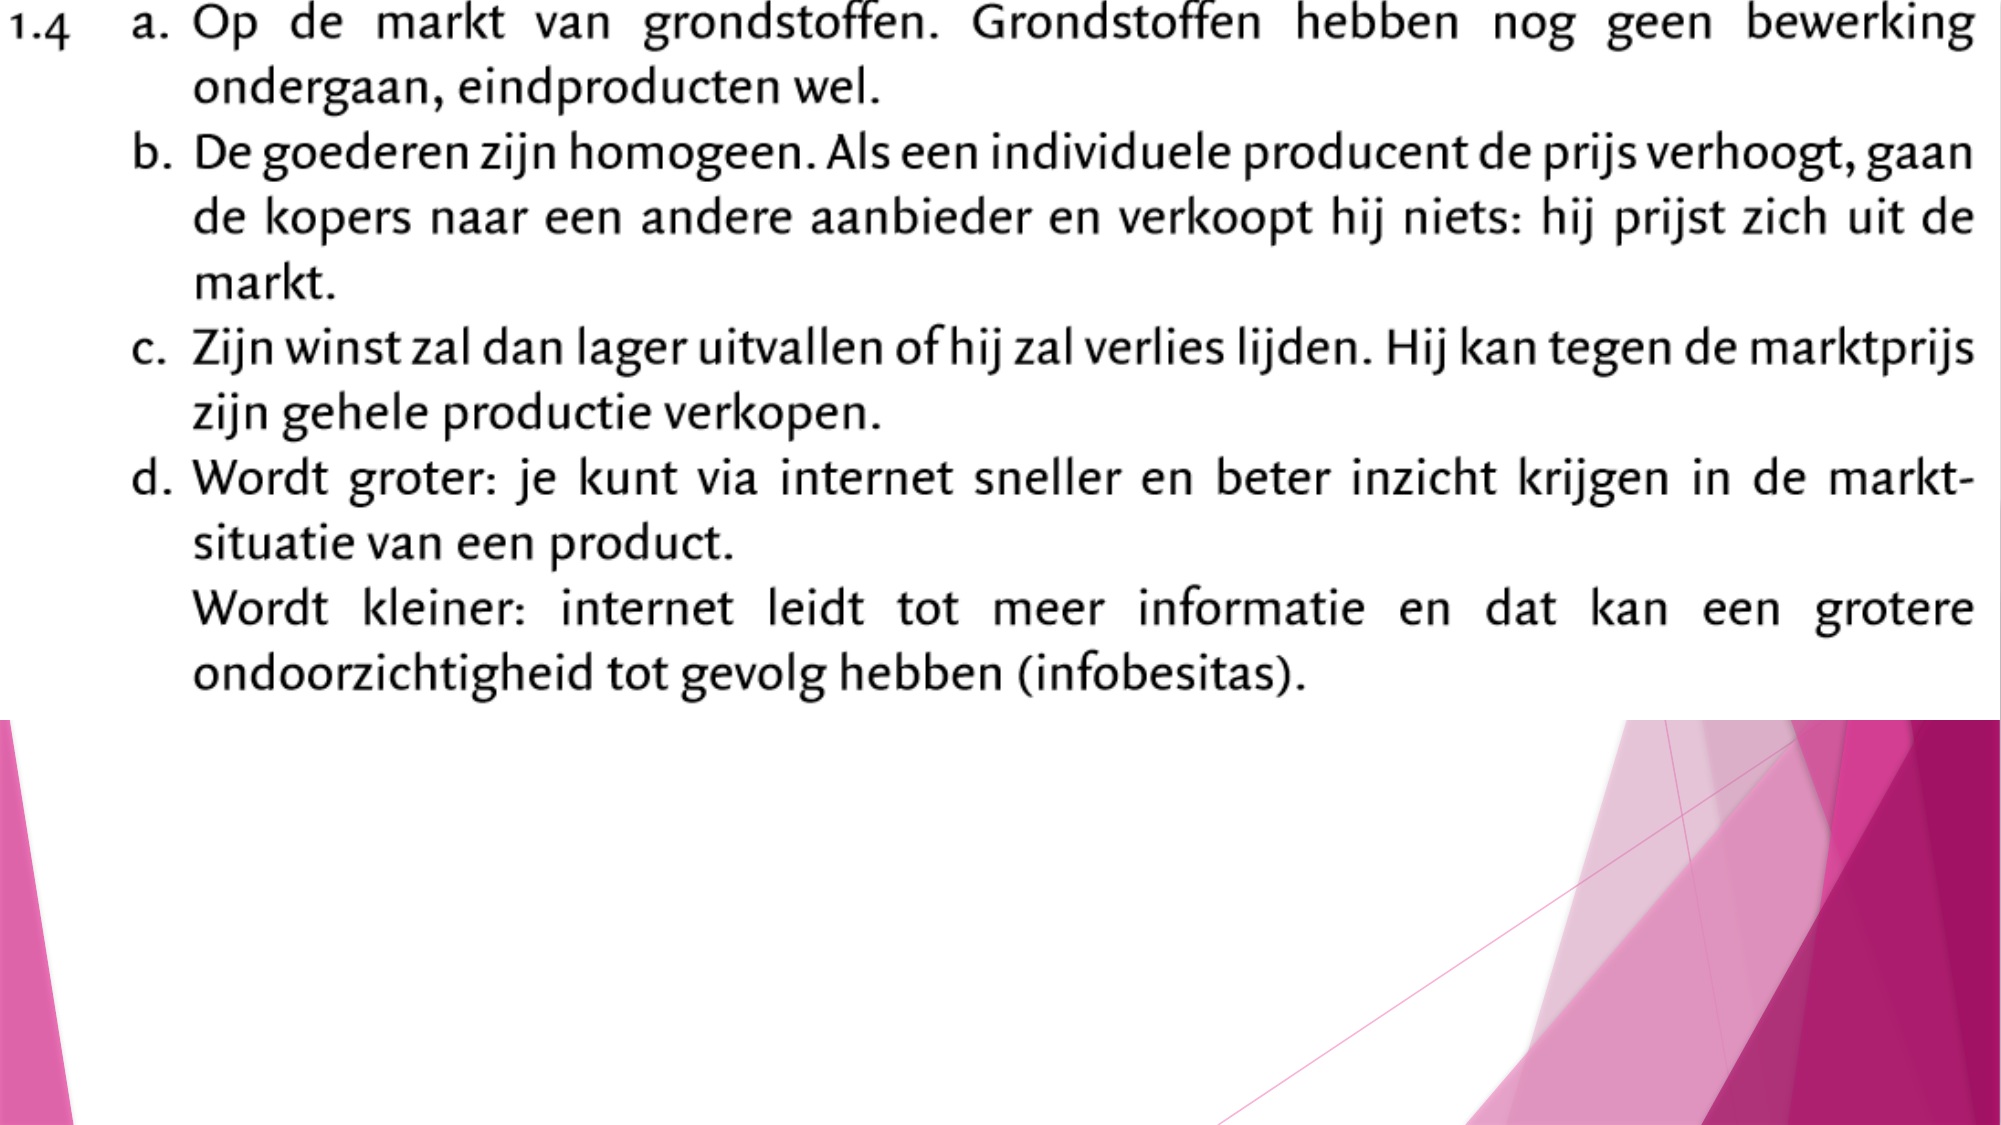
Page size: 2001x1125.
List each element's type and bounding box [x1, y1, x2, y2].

picture [0, 0, 2000, 721]
